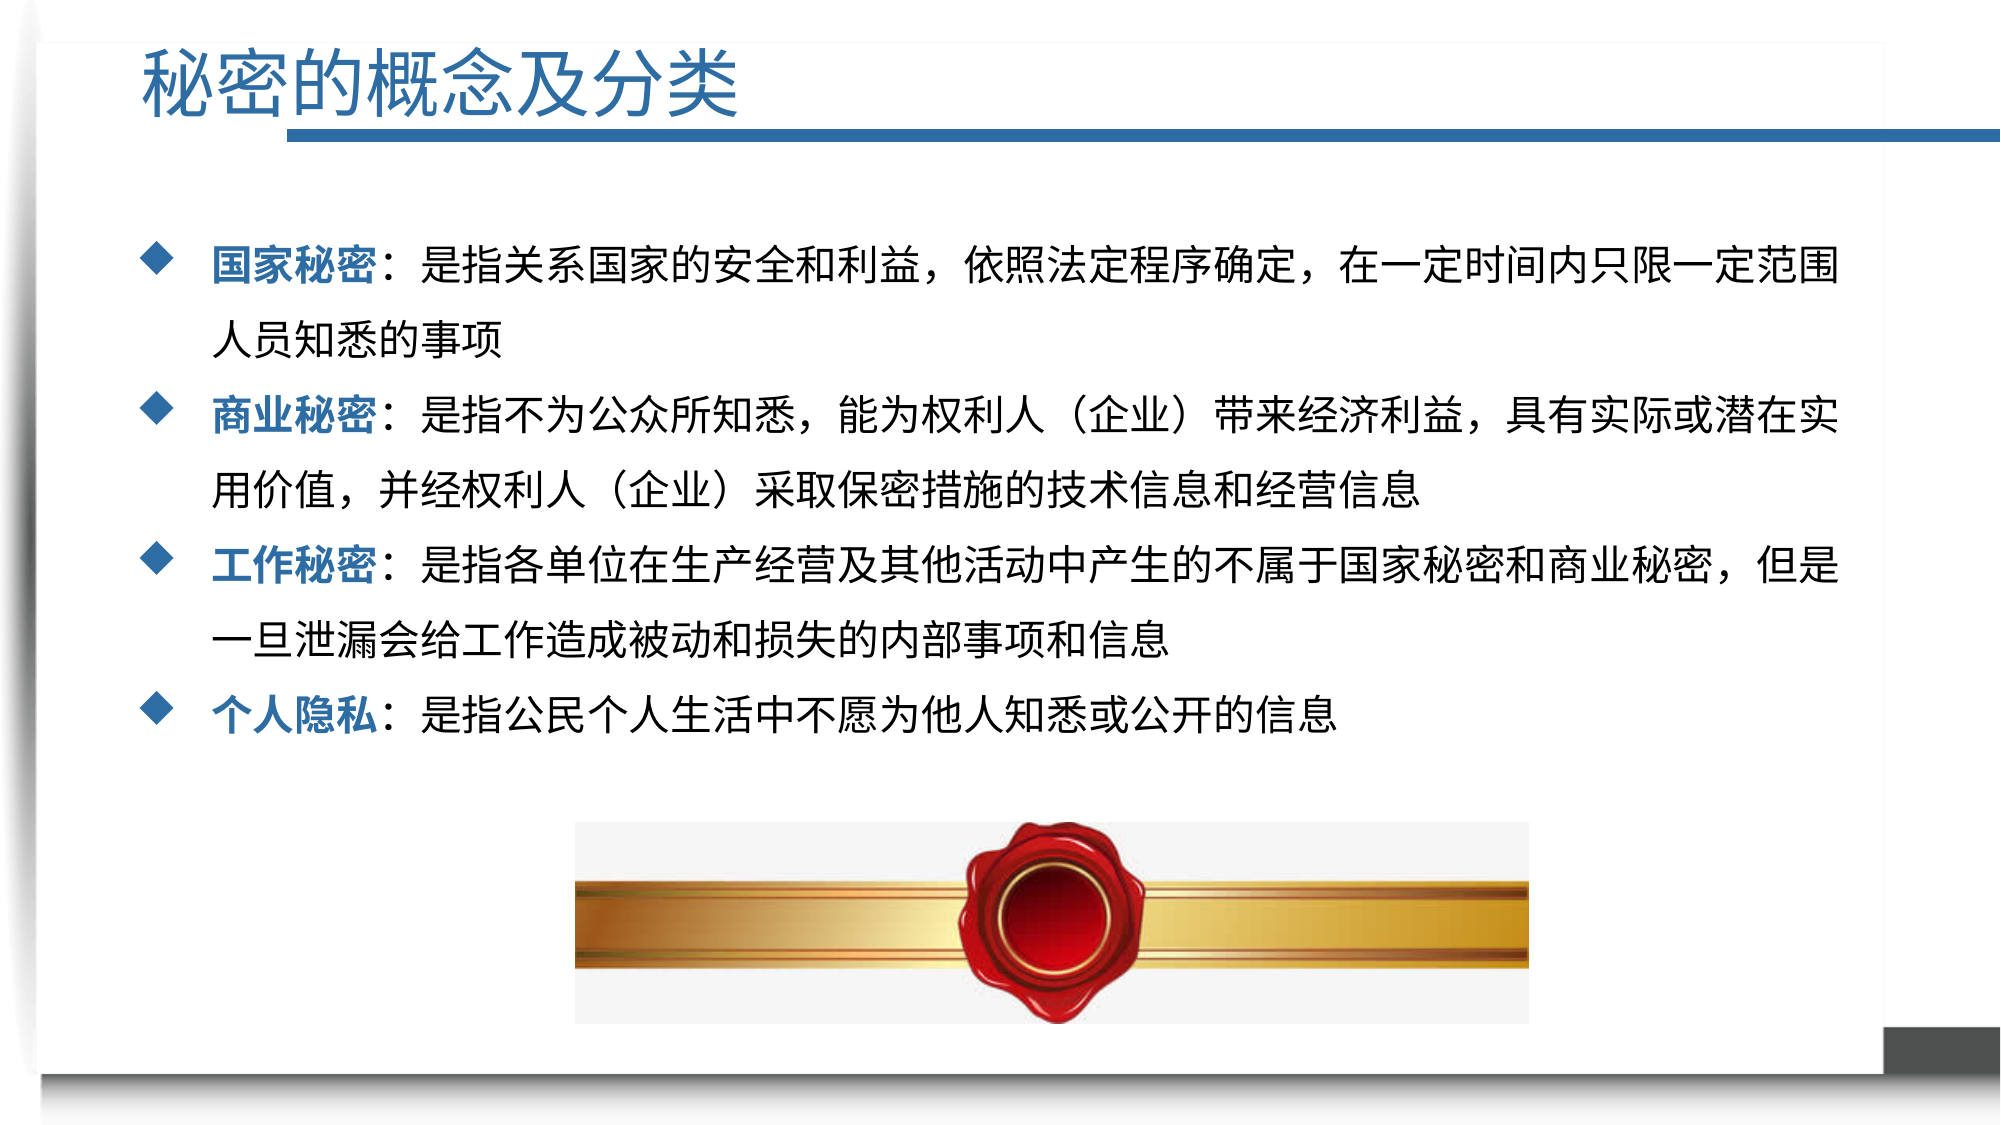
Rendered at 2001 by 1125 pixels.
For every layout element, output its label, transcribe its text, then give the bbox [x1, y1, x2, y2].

text_box 国家秘密：是指关系国家的安全和利益，依照法定程序确定，在一定时间内只限一定范围人员知悉的事项 商业秘密：是指不为公众所知悉，能为权利人（企业）带来经济利益，具有实际或潜在实用价值，并经权利人（企业）采取保密措施的技术信息和经营信息 工作秘密：是指各单位在生产经营及其他活动中产生的不属于国家秘密和商业秘密，但是一旦泄漏会给工作造成被动和损失的内部事项和信息 个人隐私：是指公民个人生活中不愿为他人知悉或公开的信息 [121, 206, 1880, 746]
picture [0, 0, 2001, 1125]
text_box 秘密的概念及分类 [125, 29, 756, 135]
